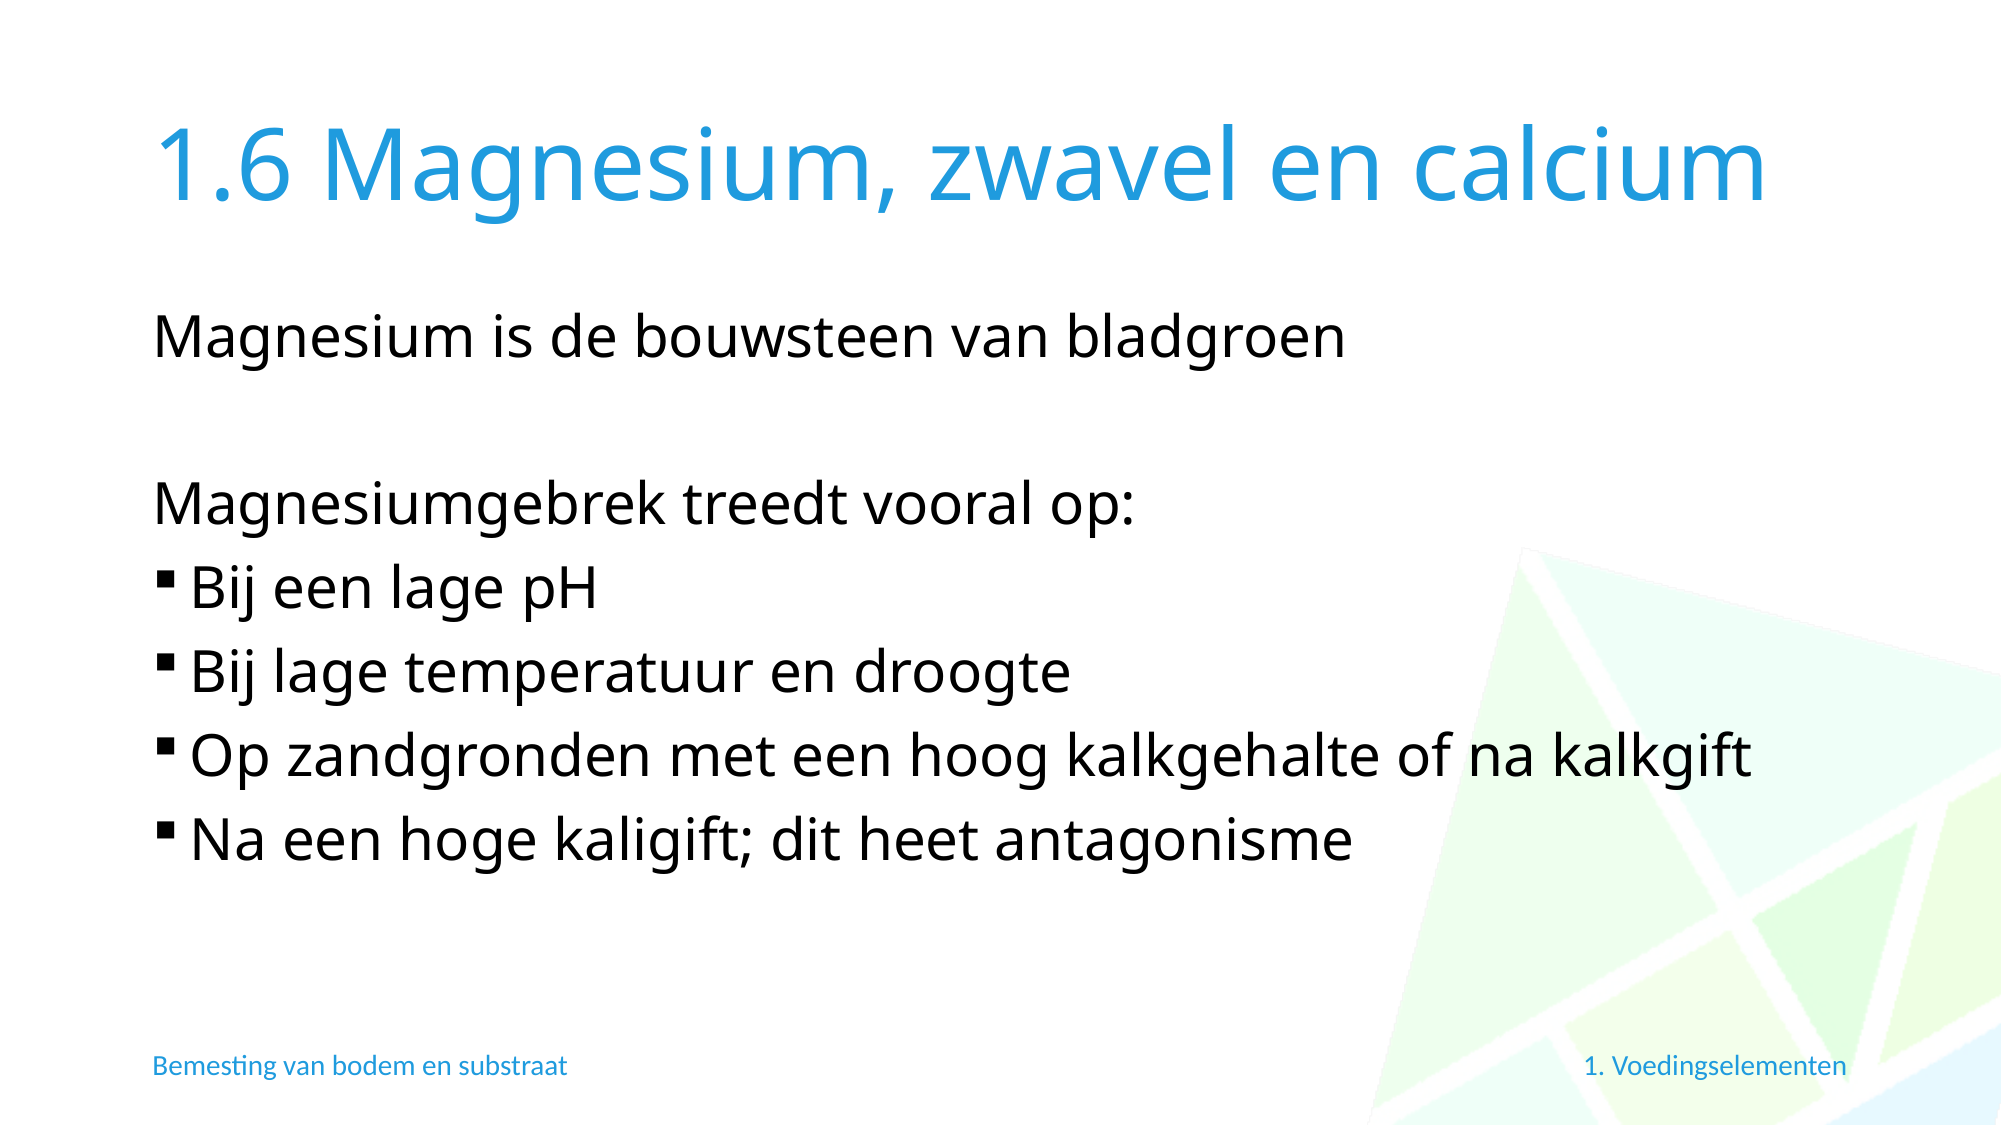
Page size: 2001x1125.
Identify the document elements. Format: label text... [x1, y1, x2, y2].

list Bemesting van bodem en substraat [137, 1042, 588, 1103]
list 1. Voedingselementen [1412, 1042, 1863, 1103]
list Magnesium is de bouwsteen van bladgroen Magnesiumgebrek treedt vooral op: Bij een lage pH Bij lage temperatuur en droogte Op zandgronden met een hoog kalkgehalte of na kalkgift Na een hoge kaligift; dit heet antagonisme [137, 299, 1863, 1014]
title 1.6 Magnesium, zwavel en calcium [137, 59, 1863, 278]
